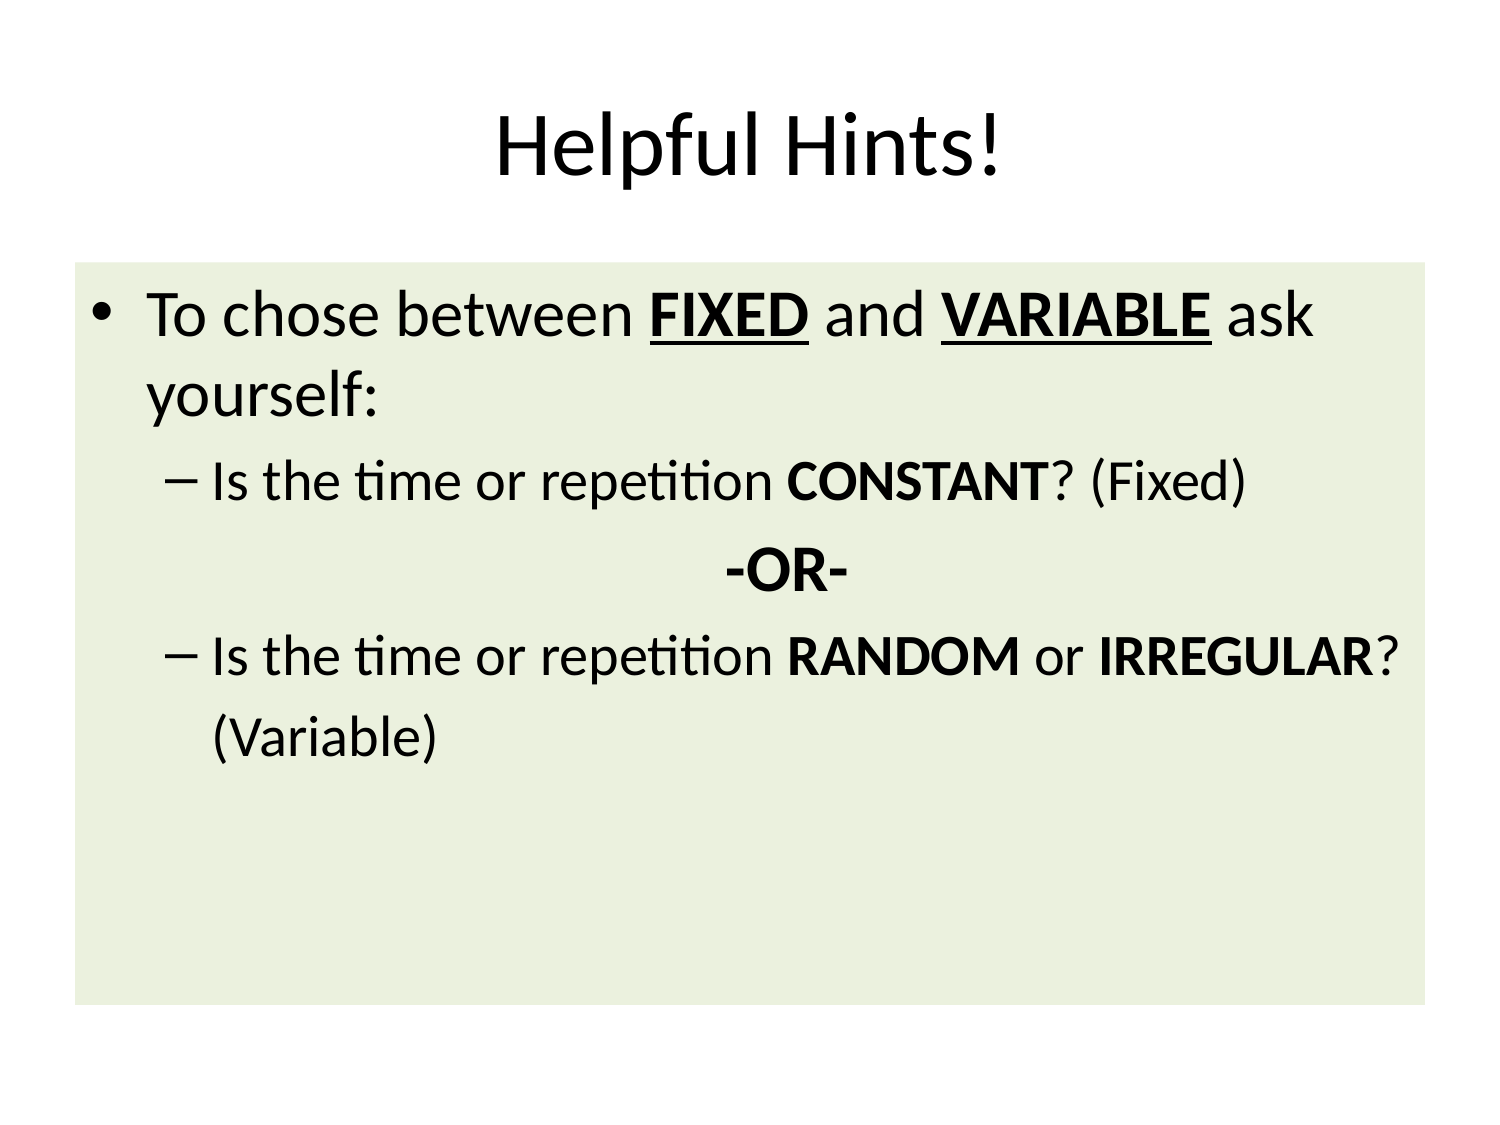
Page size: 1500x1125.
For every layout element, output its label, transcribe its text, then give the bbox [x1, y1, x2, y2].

list To chose between FIXED and VARIABLE ask yourself: Is the time or repetition CONSTANT? (Fixed) -OR- Is the time or repetition RANDOM or IRREGULAR? (Variable) [75, 262, 1425, 1005]
title Helpful Hints! [75, 45, 1425, 233]
